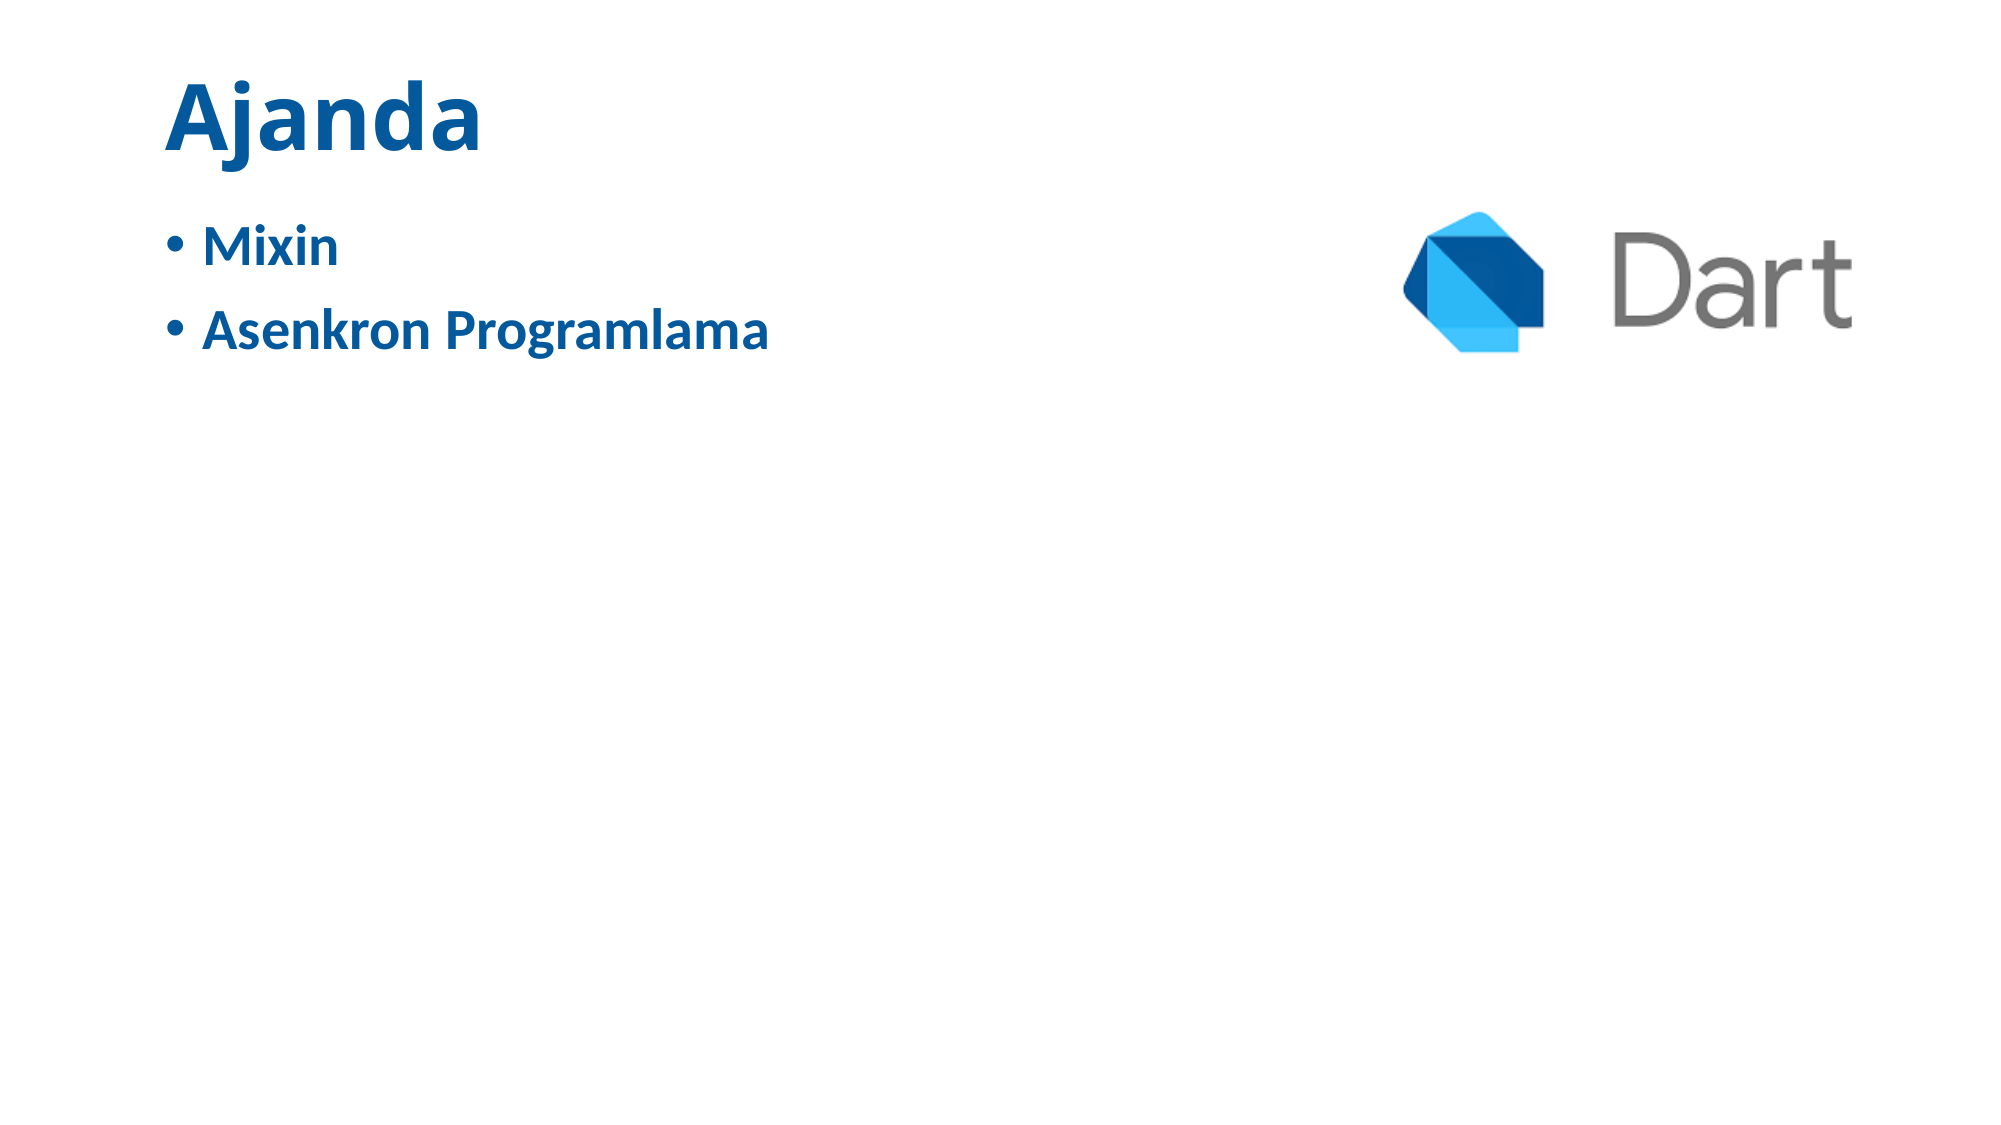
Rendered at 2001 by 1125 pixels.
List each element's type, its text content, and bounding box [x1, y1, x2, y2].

title Ajanda [150, 59, 1863, 181]
list Mixin Asenkron Programlama [150, 208, 1863, 1047]
picture [1393, 151, 1863, 415]
